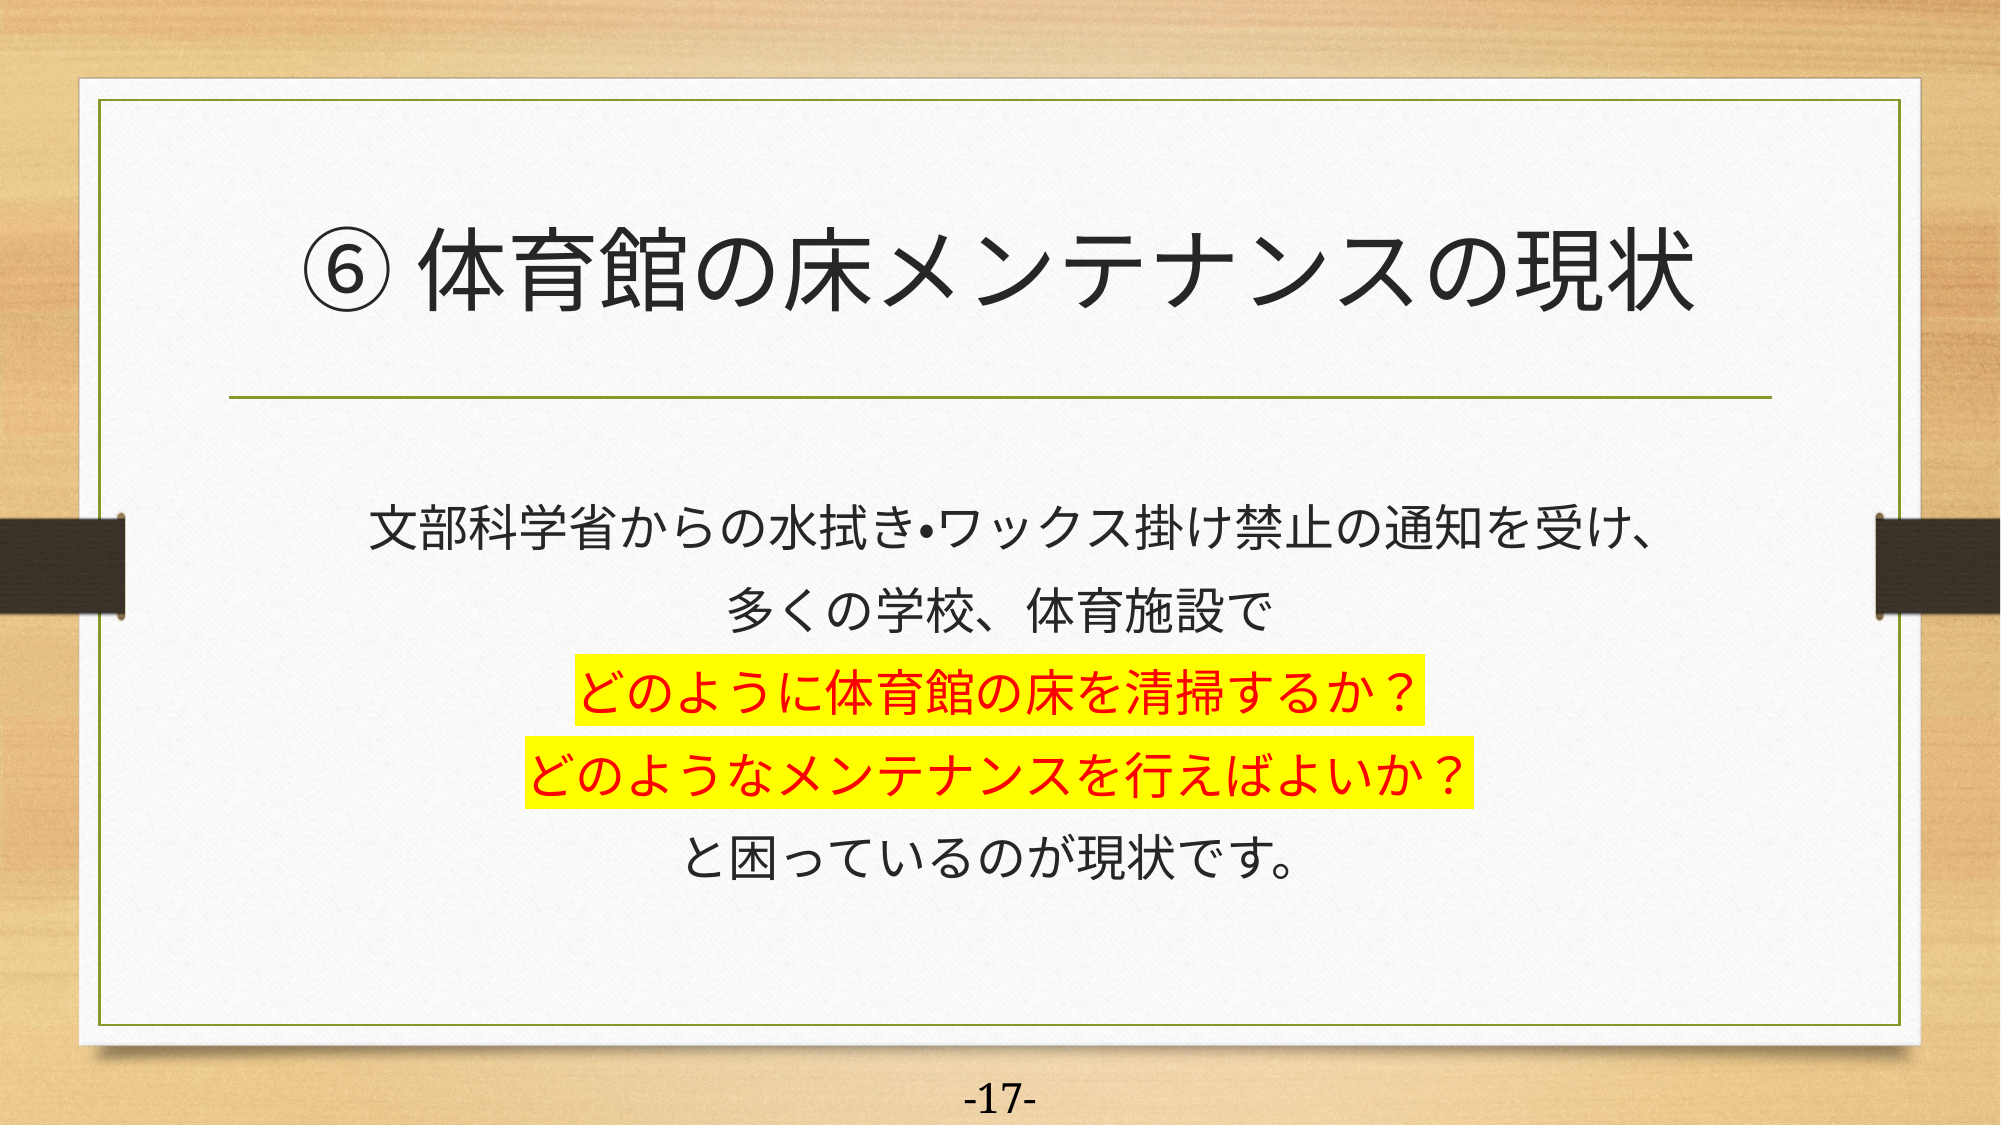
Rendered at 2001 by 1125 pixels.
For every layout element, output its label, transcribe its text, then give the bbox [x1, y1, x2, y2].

picture [0, 0, 2001, 1125]
title ⑥体育館の床メンテナンスの現状 [212, 161, 1788, 375]
text_box -17- [803, 1064, 1196, 1125]
list 文部科学省からの水拭き・ワックス掛け禁止の通知を受け、 多くの学校、体育施設で どのように体育館の床を清掃するか？ どのようなメンテナンスを行えばよいか？ と困っているのが現状です。 [212, 419, 1788, 964]
